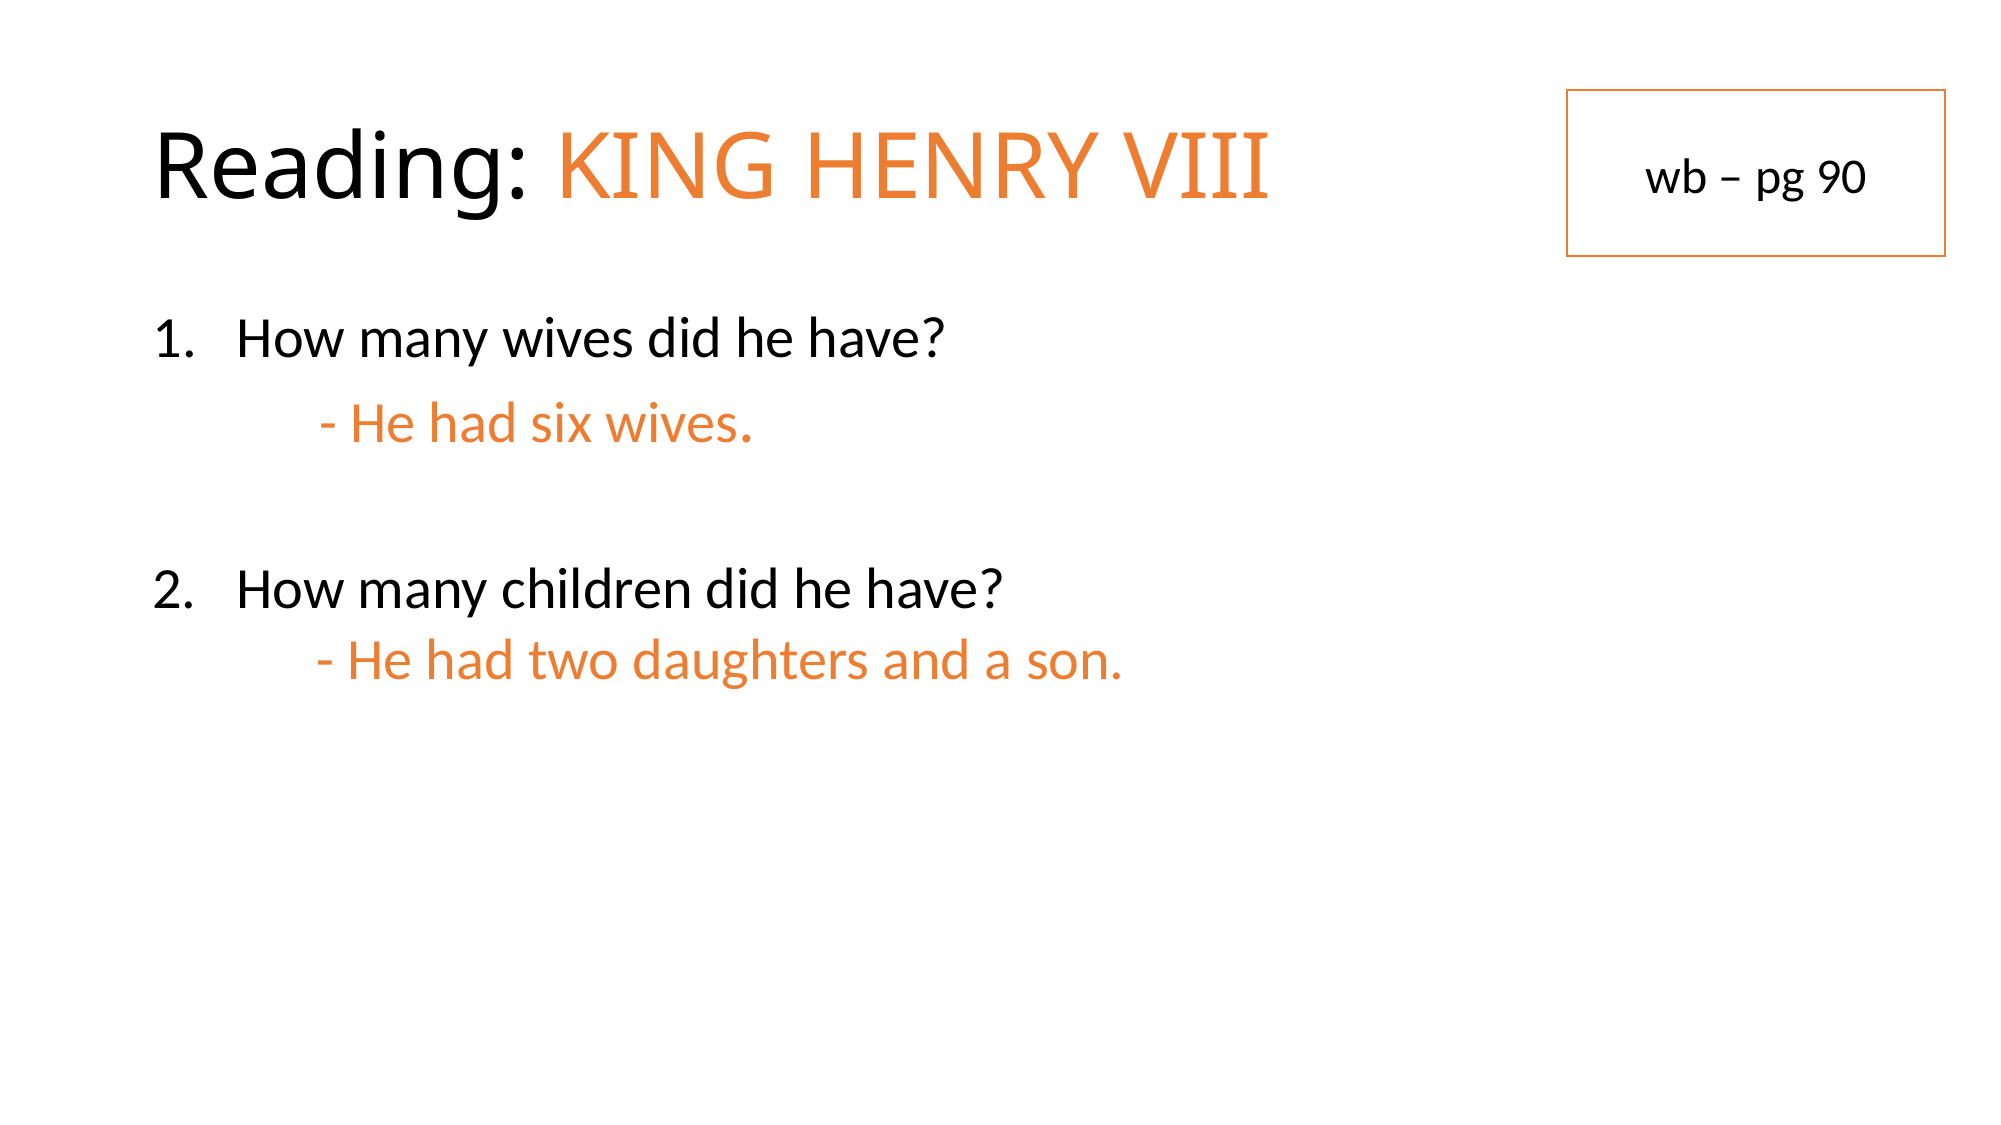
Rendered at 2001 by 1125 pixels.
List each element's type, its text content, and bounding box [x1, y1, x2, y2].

text_box - He had two daughters and a son. [299, 613, 1143, 699]
list How many wives did he have? 2. How many children did he have? [137, 299, 1863, 1014]
text_box wb – pg 90 [1566, 89, 1946, 257]
title Reading: KING HENRY VIII [137, 59, 1863, 278]
text_box - He had six wives. [222, 368, 852, 464]
